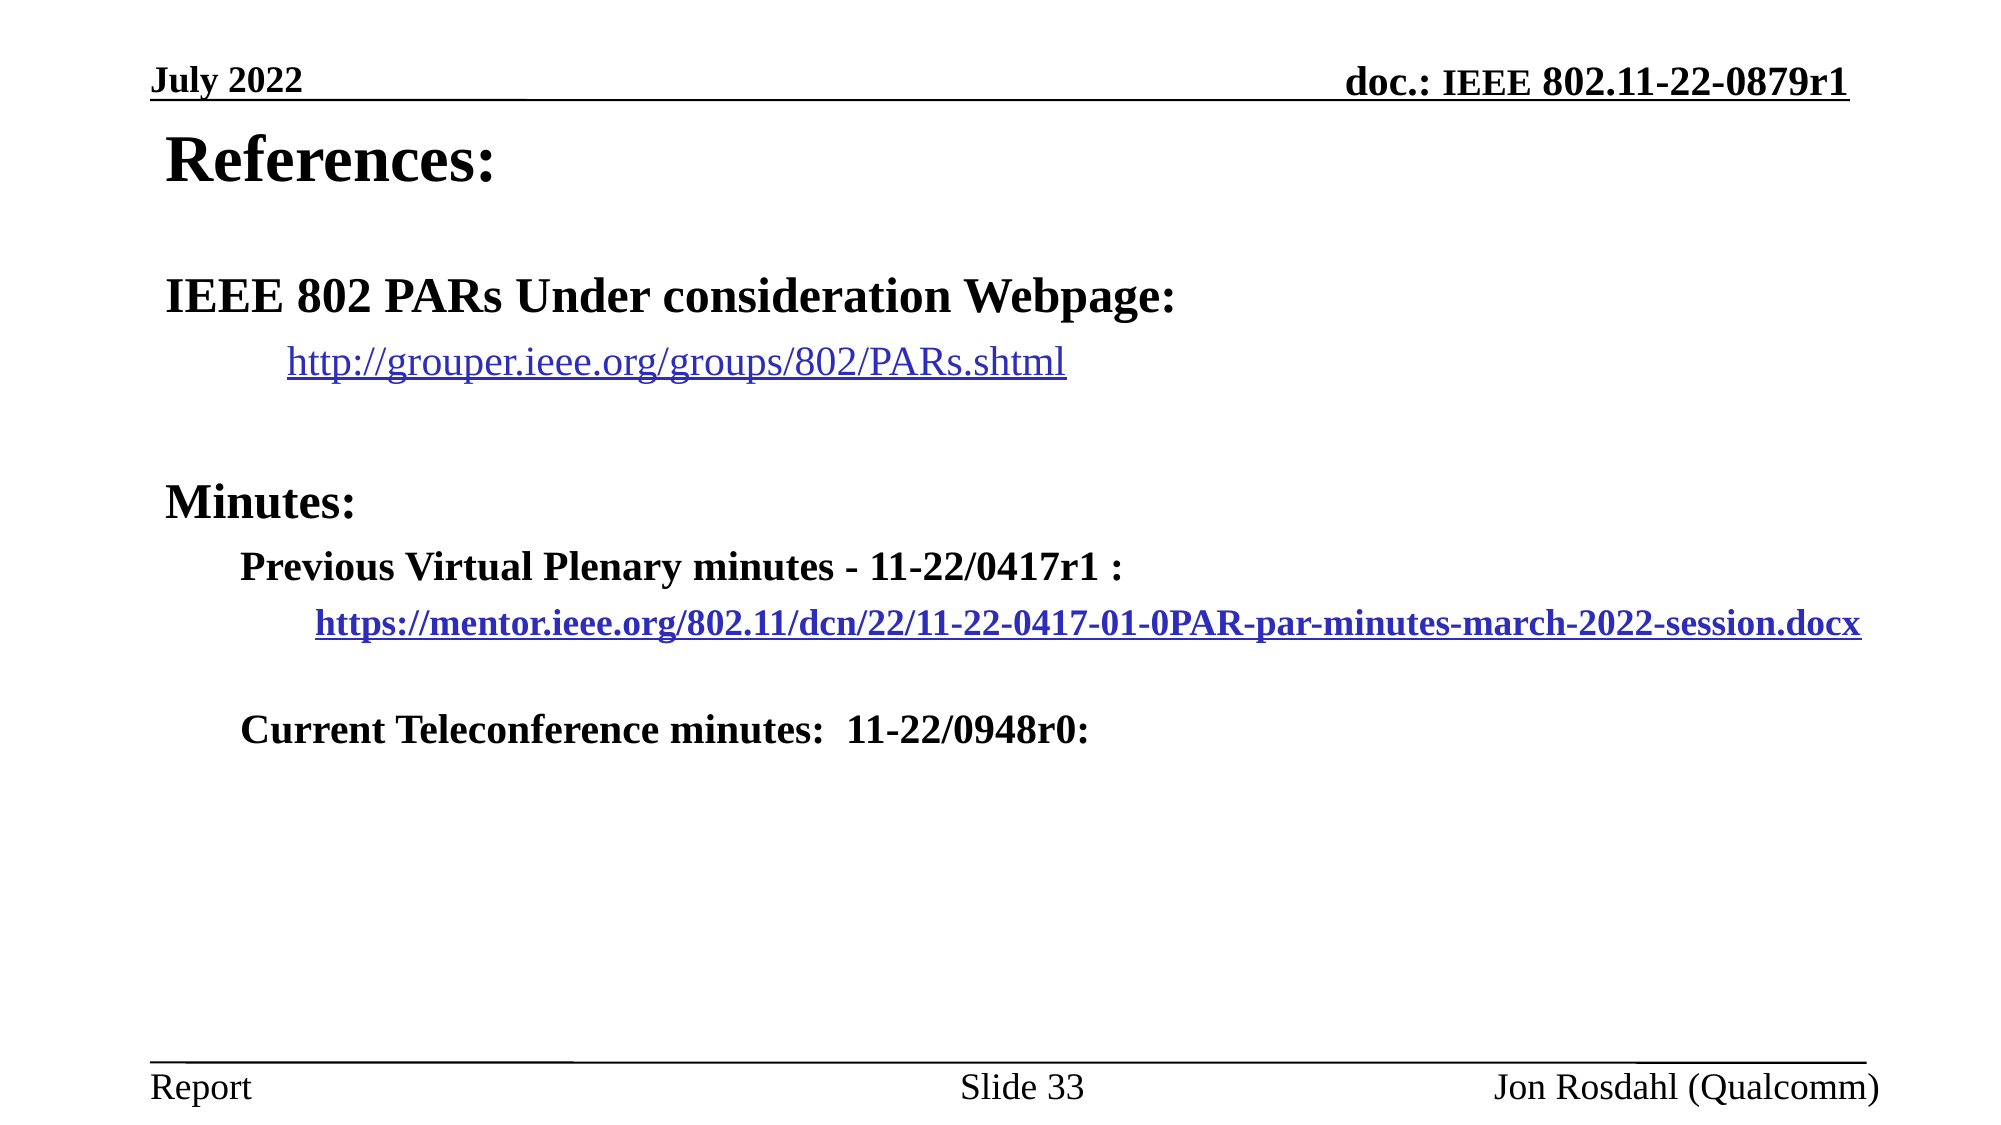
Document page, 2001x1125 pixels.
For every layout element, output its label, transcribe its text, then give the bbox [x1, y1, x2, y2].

footer Jon Rosdahl (Qualcomm) [1436, 1061, 1881, 1108]
title References: [149, 112, 1850, 197]
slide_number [149, 49, 431, 100]
slide_number Slide 33 [950, 1061, 1095, 1125]
list IEEE 802 PARs Under consideration Webpage: http://grouper.ieee.org/groups/802/PARs.shtml Minutes: Previous Virtual Plenary minutes - 11-22/0417r1 : https://mentor.ieee.org/802.11/dcn/22/11-22-0417-01-0PAR-par-minutes-march-2022-session.docx Current Teleconference minutes: 11-22/0948r0: [149, 255, 1881, 1000]
